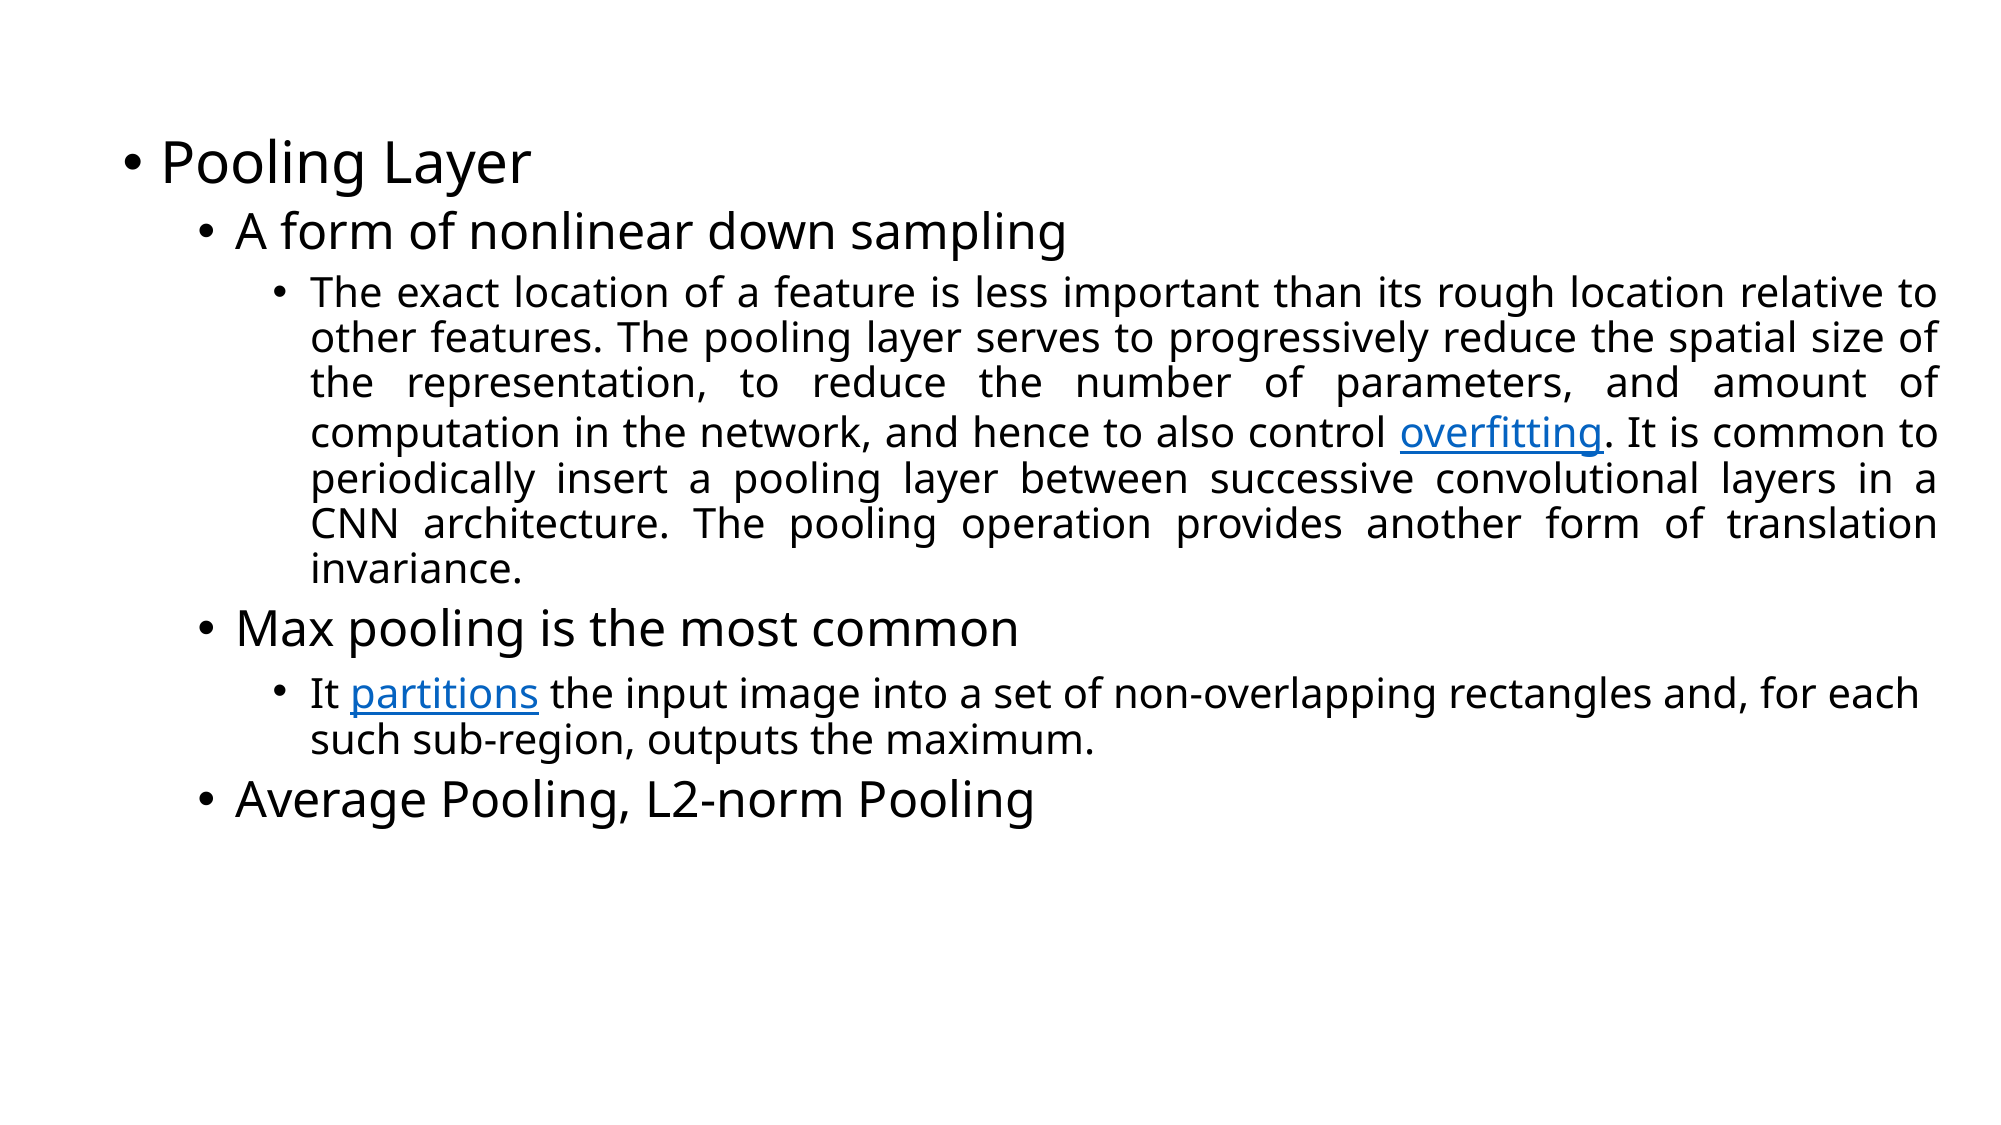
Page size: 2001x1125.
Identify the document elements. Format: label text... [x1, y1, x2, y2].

list Pooling Layer A form of nonlinear down sampling The exact location of a feature is less important than its rough location relative to other features. The pooling layer serves to progressively reduce the spatial size of the representation, to reduce the number of parameters, and amount of computation in the network, and hence to also control overfitting. It is common to periodically insert a pooling layer between successive convolutional layers in a CNN architecture. The pooling operation provides another form of translation invariance. Max pooling is the most common It partitions the input image into a set of non-overlapping rectangles and, for each such sub-region, outputs the maximum. Average Pooling, L2-norm Pooling [107, 45, 1955, 959]
